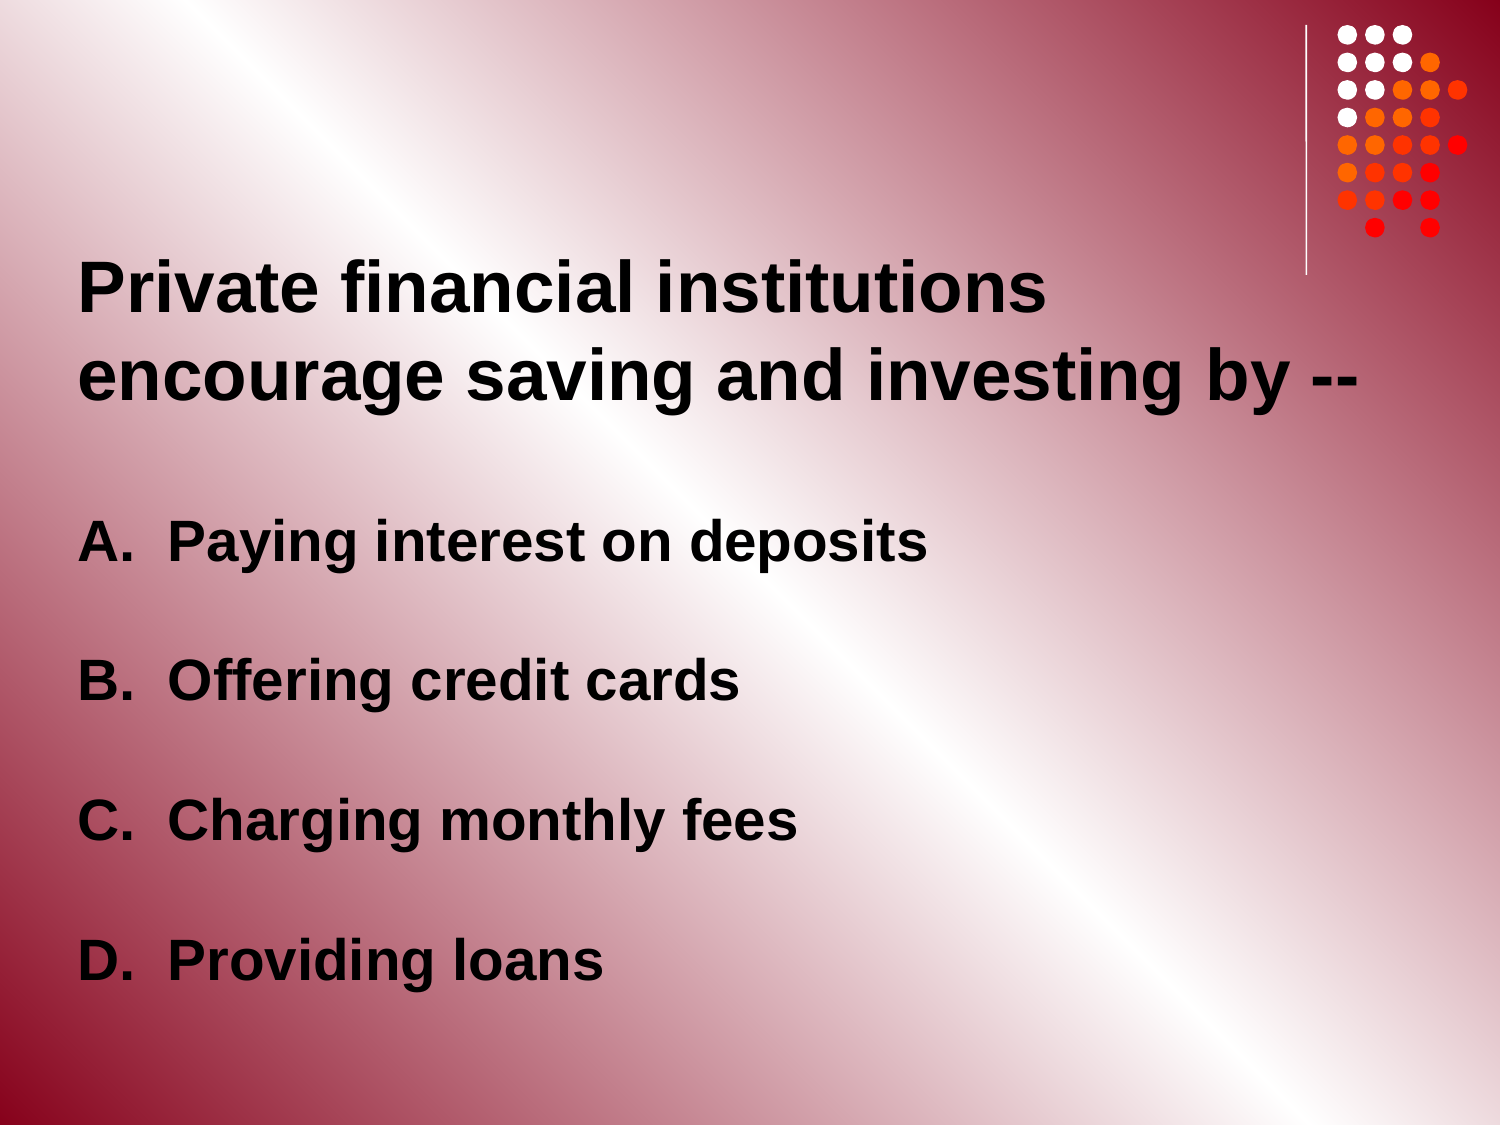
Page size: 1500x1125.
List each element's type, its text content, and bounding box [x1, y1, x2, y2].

text_box Private financial institutions encourage saving and investing by -- A. Paying interest on deposits B. Offering credit cards C. Charging monthly fees D. Providing loans [62, 962, 1438, 1125]
